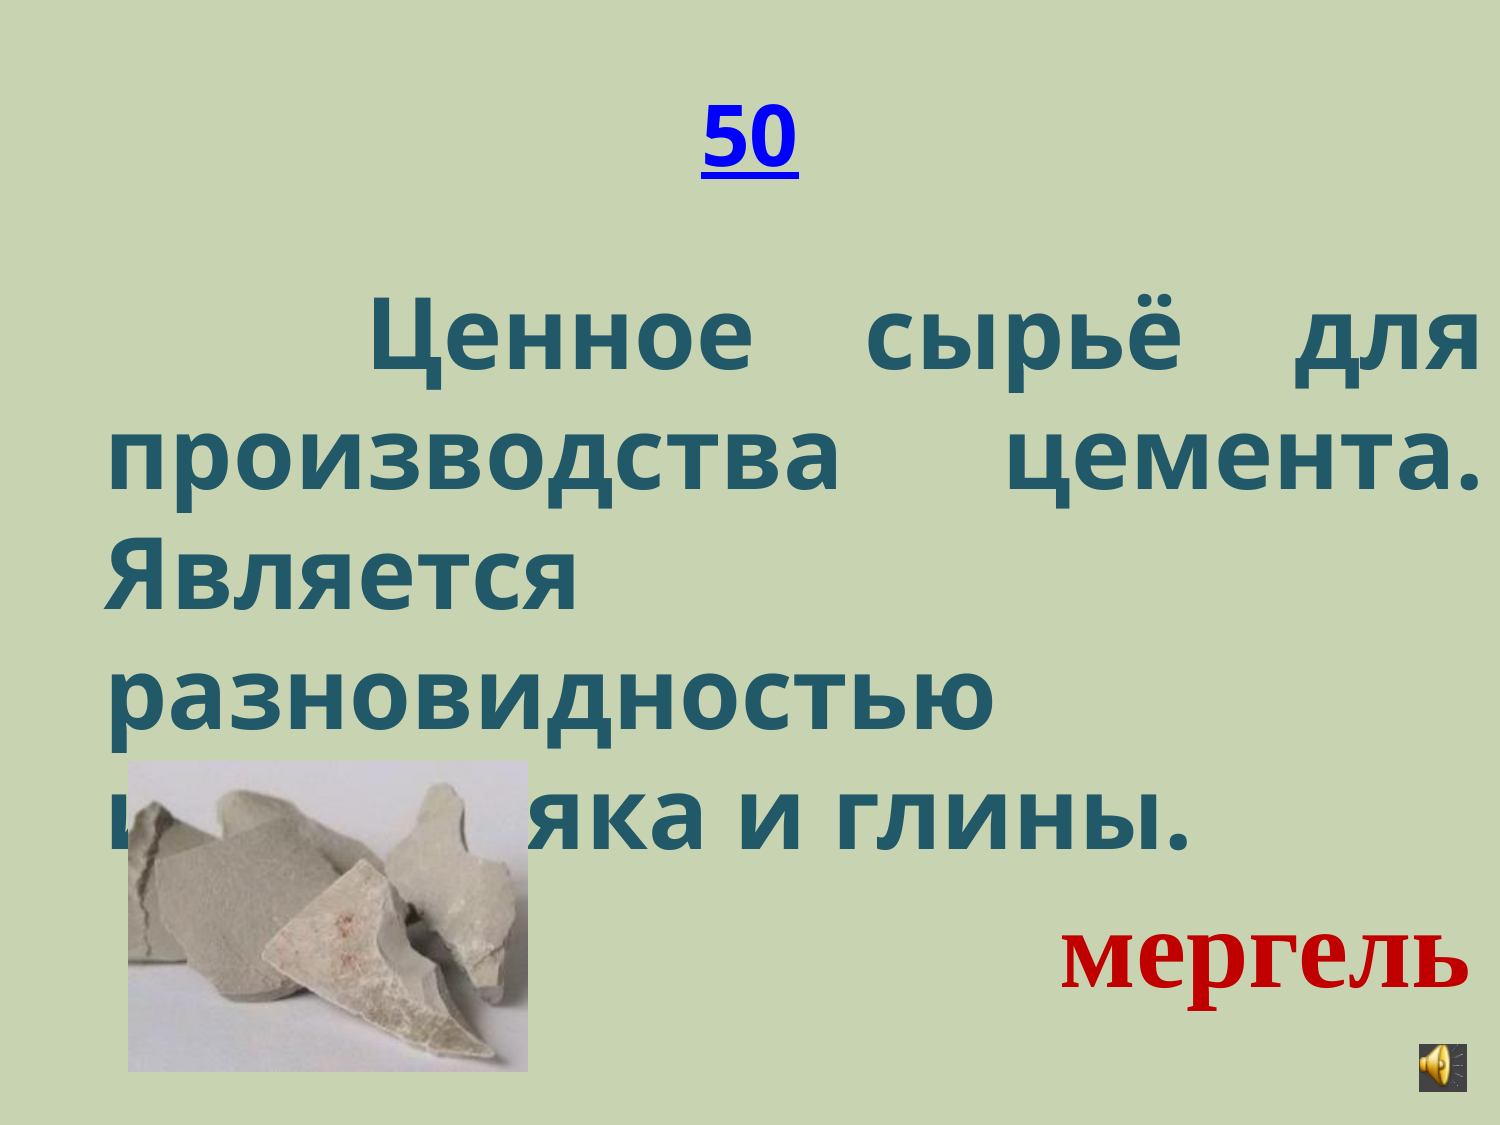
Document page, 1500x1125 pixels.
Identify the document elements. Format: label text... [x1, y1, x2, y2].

title 50 [75, 45, 1425, 233]
list Ценное сырьё для производства цемента. Является разновидностью известняка и глины. [0, 262, 1500, 750]
picture [1417, 1042, 1468, 1093]
picture [128, 761, 528, 1072]
text_box мергель [1045, 867, 1487, 1017]
